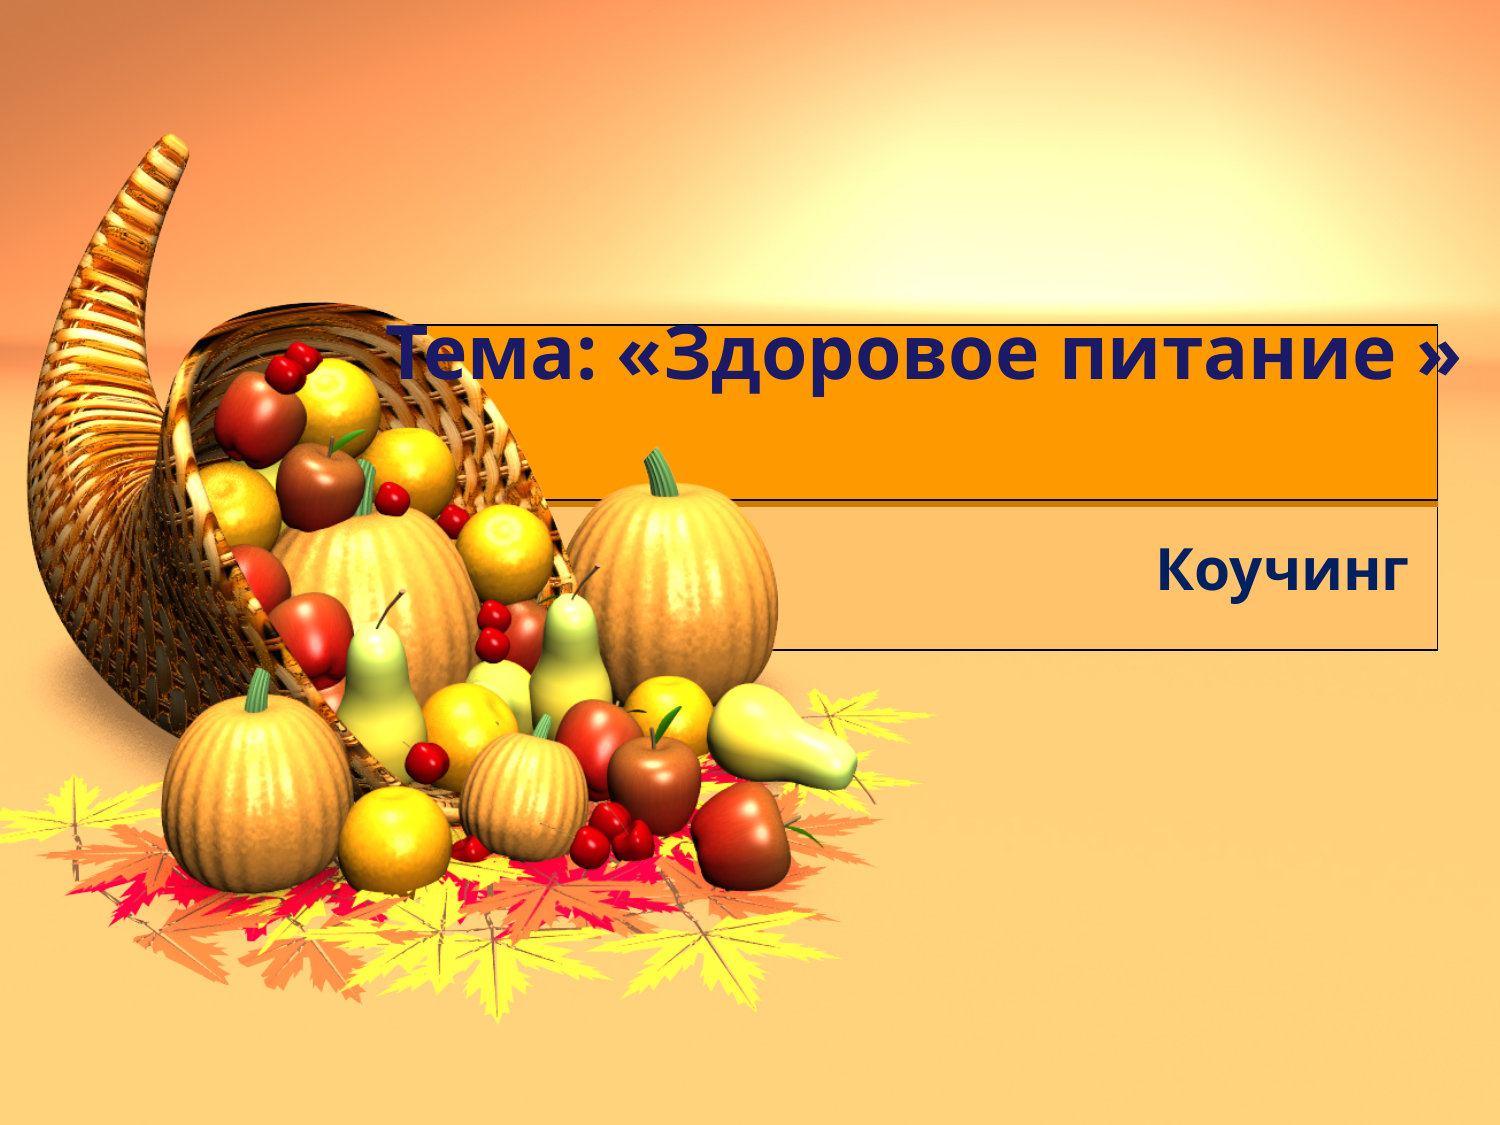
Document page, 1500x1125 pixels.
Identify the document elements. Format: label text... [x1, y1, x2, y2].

picture [0, 0, 1500, 1125]
subtitle Коучинг [986, 525, 1425, 681]
title Тема: «Здоровое питание » [348, 290, 1500, 409]
